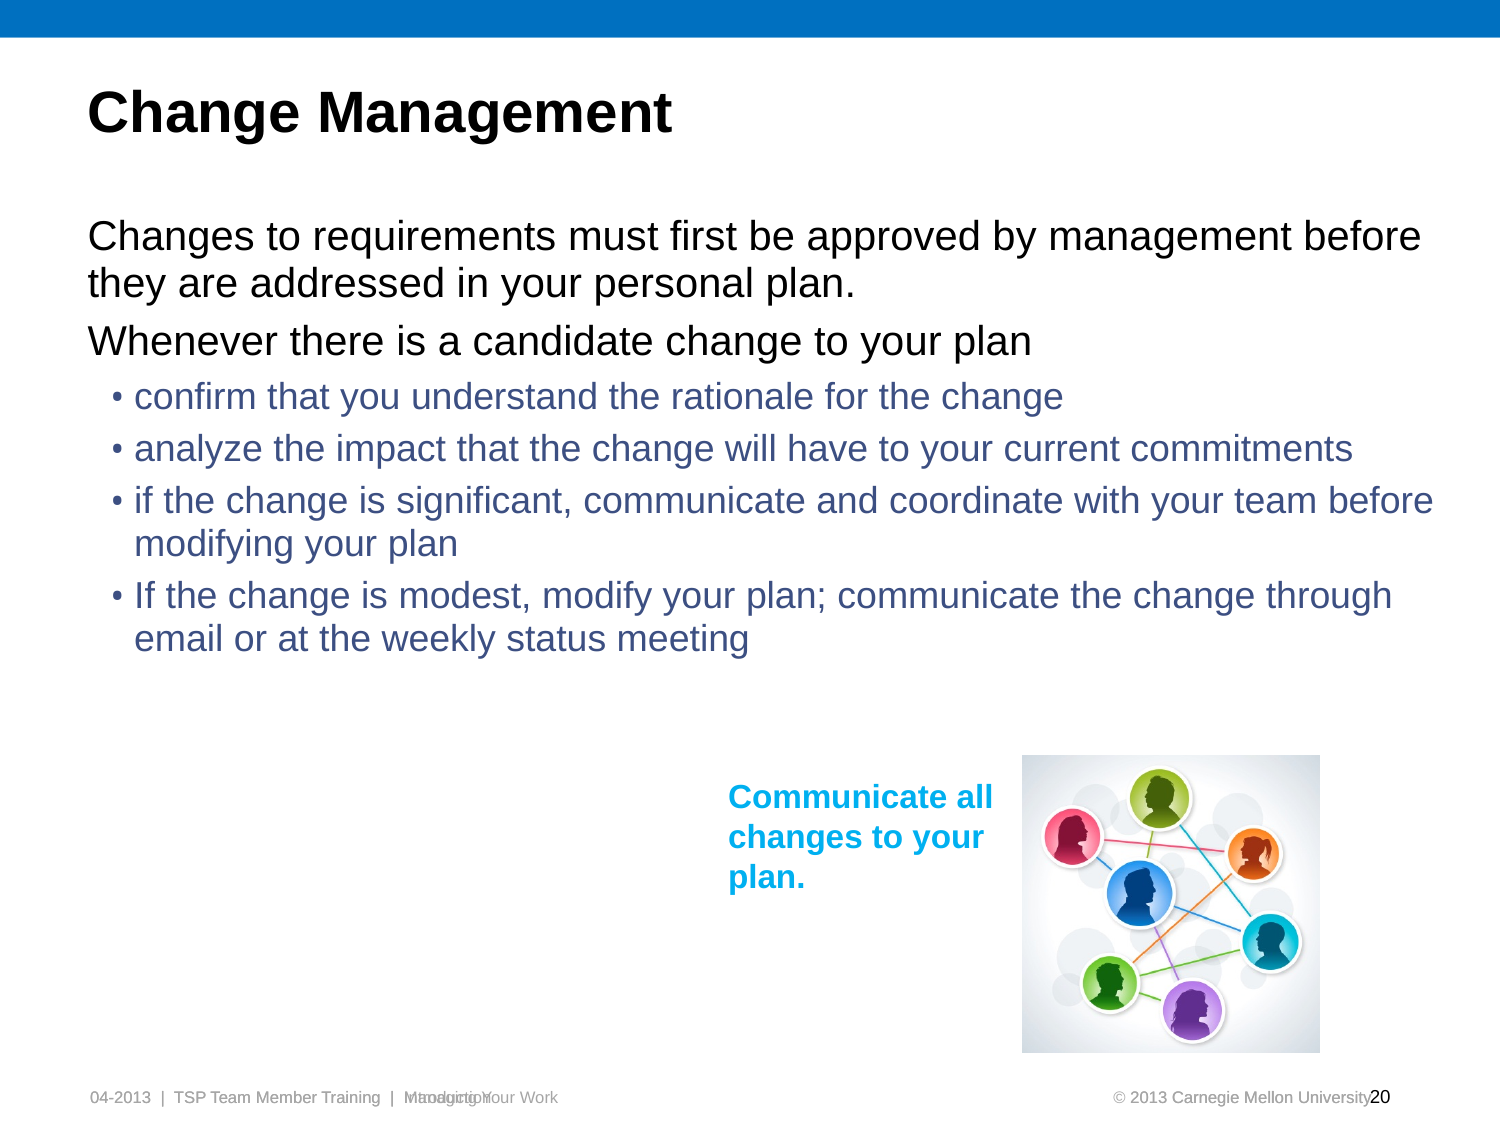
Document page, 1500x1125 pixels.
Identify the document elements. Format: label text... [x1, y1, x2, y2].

list Changes to requirements must first be approved by management before they are addressed in your personal plan. Whenever there is a candidate change to your plan confirm that you understand the rationale for the change analyze the impact that the change will have to your current commitments if the change is significant, communicate and coordinate with your team before modifying your plan If the change is modest, modify your plan; communicate the change through email or at the weekly status meeting [87, 212, 1440, 1026]
title Change Management [87, 87, 1439, 212]
text_box Communicate all changes to your plan. [713, 768, 1016, 903]
picture [1021, 754, 1320, 1053]
